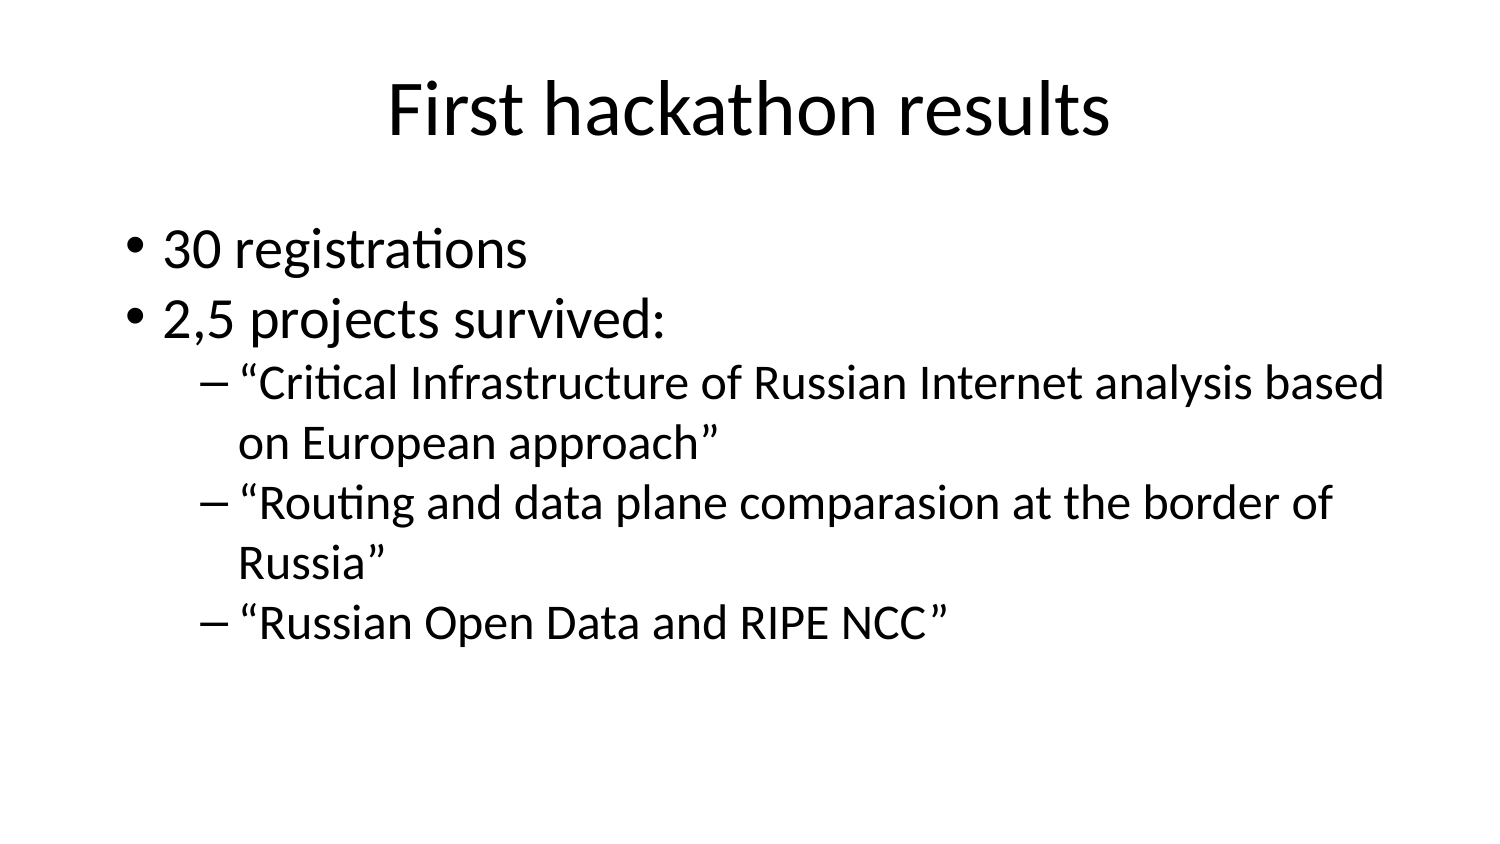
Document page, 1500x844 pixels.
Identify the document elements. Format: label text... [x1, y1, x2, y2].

title First hackathon results [75, 33, 1425, 175]
list 30 registrations 2,5 projects survived: “Critical Infrastructure of Russian Internet analysis based on European approach” “Routing and data plane comparasion at the border of Russia” “Russian Open Data and RIPE NCC” [75, 196, 1425, 754]
